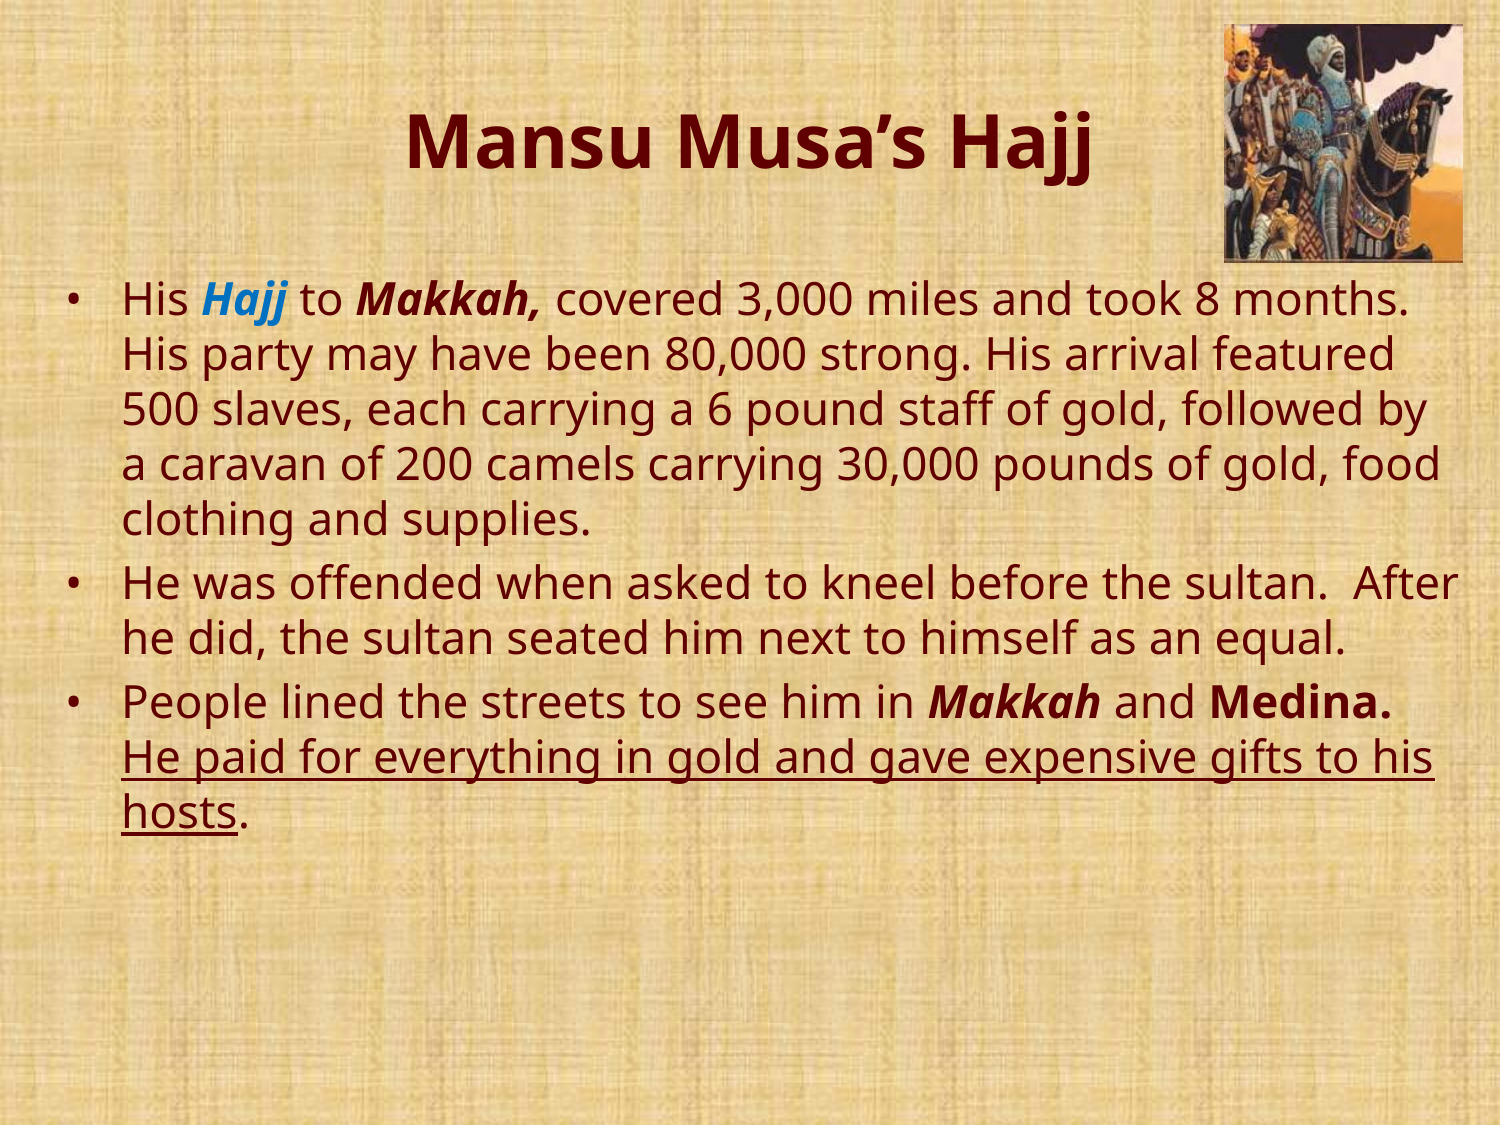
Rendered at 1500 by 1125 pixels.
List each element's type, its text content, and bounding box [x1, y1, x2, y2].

title Mansu Musa’s Hajj [75, 45, 1219, 233]
picture [0, 0, 1500, 1125]
list His Hajj to Makkah, covered 3,000 miles and took 8 months. His party may have been 80,000 strong. His arrival featured 500 slaves, each carrying a 6 pound staff of gold, followed by a caravan of 200 camels carrying 30,000 pounds of gold, food clothing and supplies. He was offended when asked to kneel before the sultan. After he did, the sultan seated him next to himself as an equal. People lined the streets to see him in Makkah and Medina. He paid for everything in gold and gave expensive gifts to his hosts. [50, 262, 1475, 1005]
